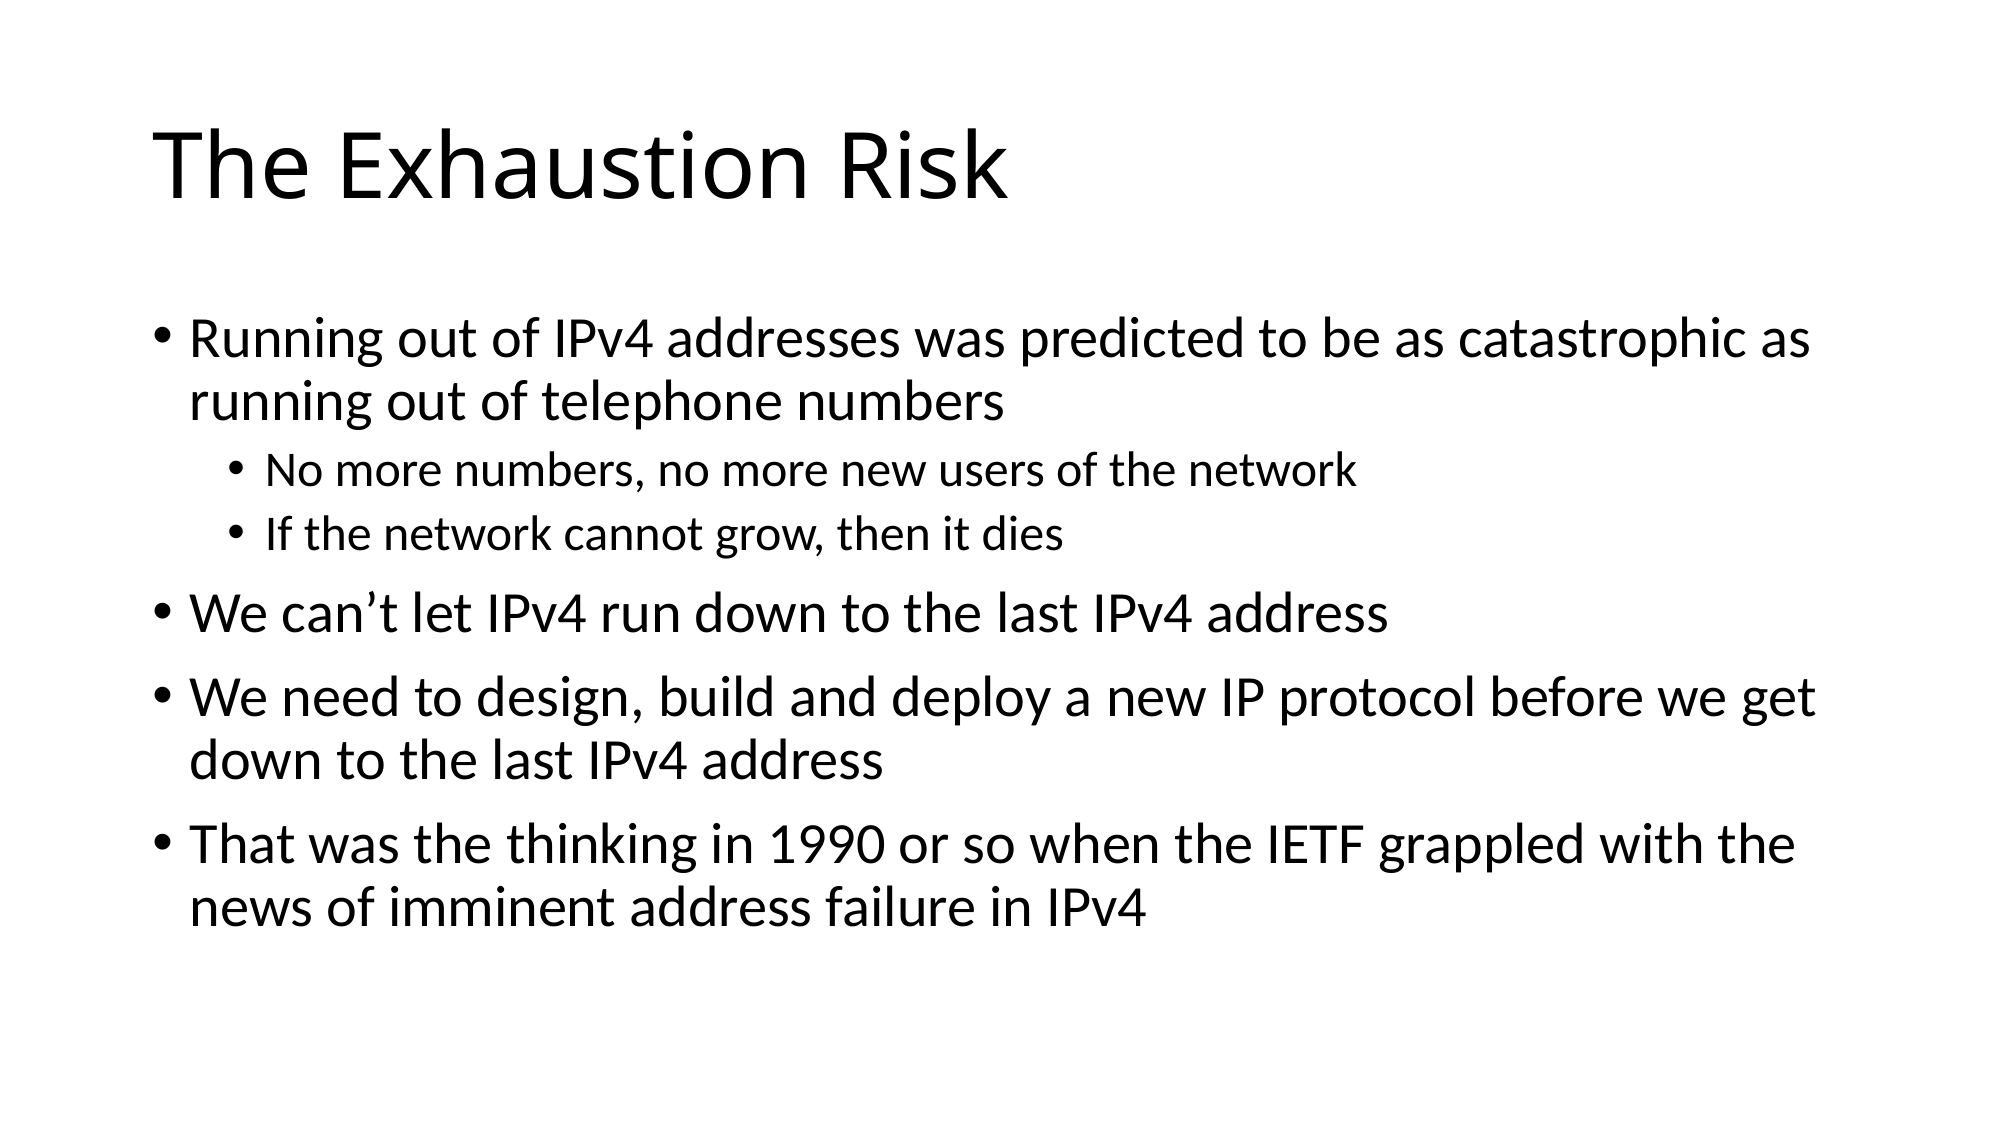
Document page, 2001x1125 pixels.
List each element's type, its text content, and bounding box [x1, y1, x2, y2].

title The Exhaustion Risk [137, 59, 1863, 278]
list Running out of IPv4 addresses was predicted to be as catastrophic as running out of telephone numbers No more numbers, no more new users of the network If the network cannot grow, then it dies We can’t let IPv4 run down to the last IPv4 address We need to design, build and deploy a new IP protocol before we get down to the last IPv4 address That was the thinking in 1990 or so when the IETF grappled with the news of imminent address failure in IPv4 [137, 299, 1863, 1014]
